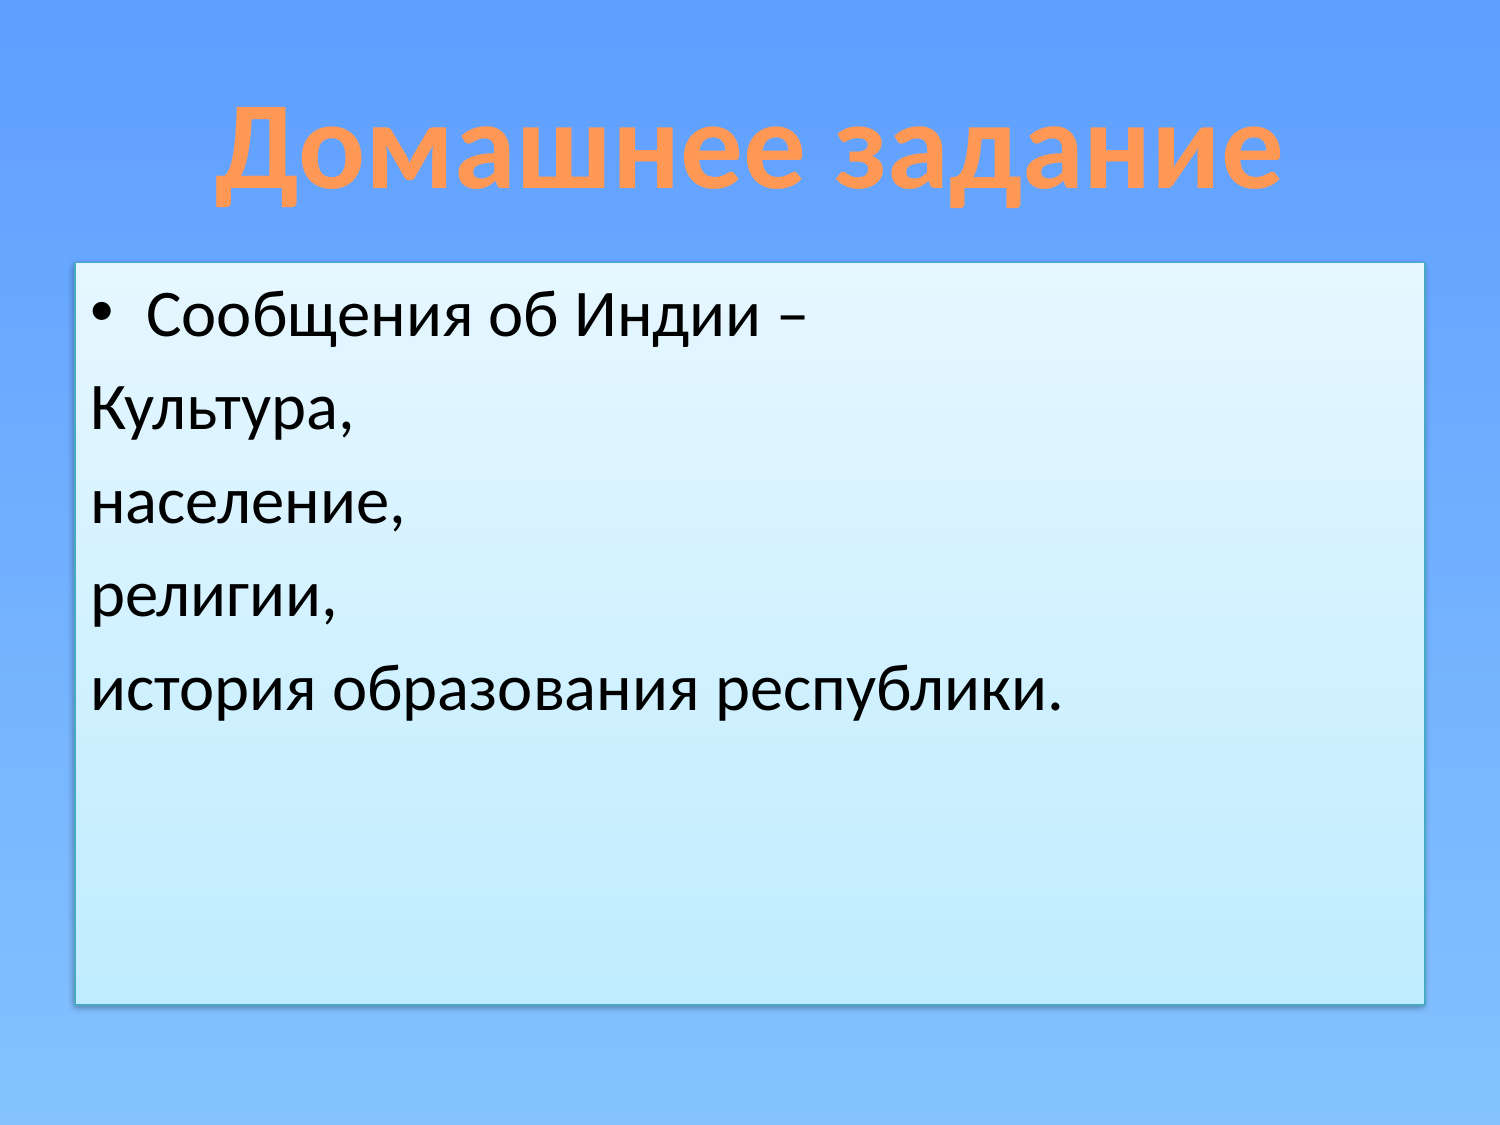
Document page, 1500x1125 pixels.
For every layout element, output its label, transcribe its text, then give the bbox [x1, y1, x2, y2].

list Сообщения об Индии – Культура, население, религии, история образования республики. [74, 262, 1426, 1006]
title Домашнее задание [75, 45, 1425, 233]
